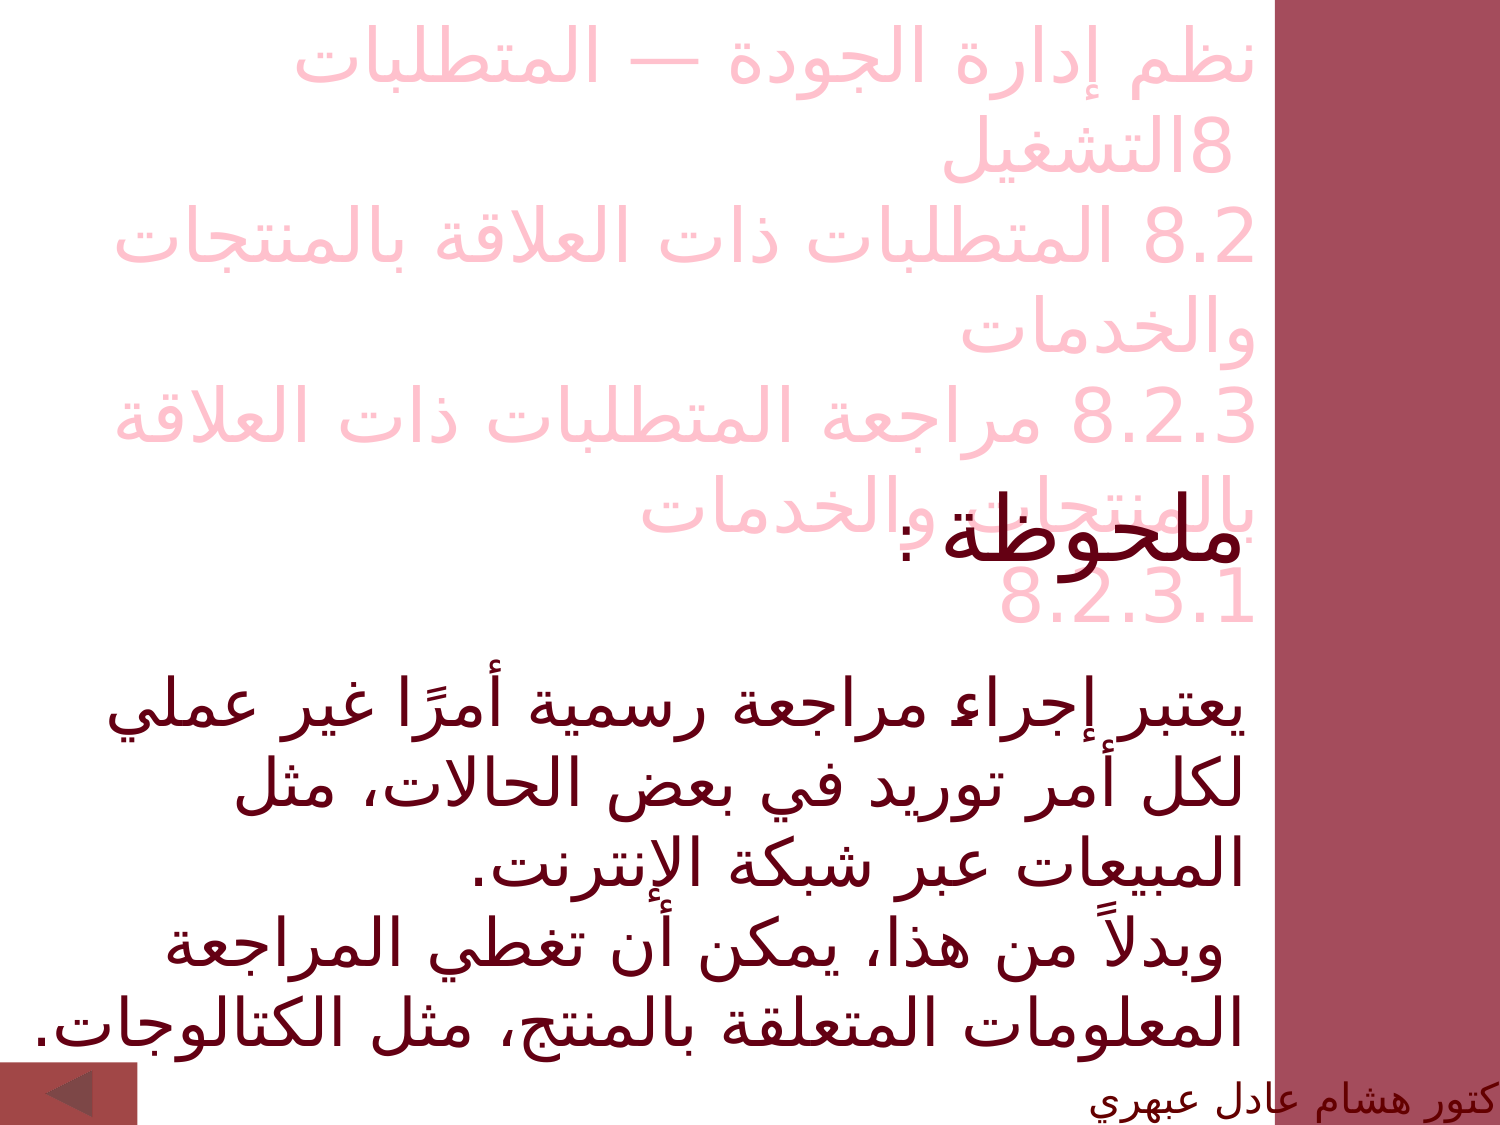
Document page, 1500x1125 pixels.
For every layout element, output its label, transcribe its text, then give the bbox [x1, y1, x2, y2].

text_box نظم إدارة الجودة — المتطلبات 8التشغيل 8.2 المتطلبات ذات العلاقة بالمنتجات والخدمات 8.2.3 مراجعة المتطلبات ذات العلاقة بالمنتجات والخدمات 8.2.3.1 [0, 0, 1275, 645]
text_box الدكتور هشام عادل عبهري [1073, 1064, 1500, 1125]
text_box ملحوظة : يعتبر إجراء مراجعة رسمية أمرًا غير عملي لكل أمر توريد في بعض الحالات، مثل المبيعات عبر شبكة الإنترنت. وبدلاً من هذا، يمكن أن تغطي المراجعة المعلومات المتعلقة بالمنتج، مثل الكتالوجات. [12, 462, 1263, 1067]
text_box [0, 1060, 140, 1125]
text_box [1273, 0, 1500, 1064]
